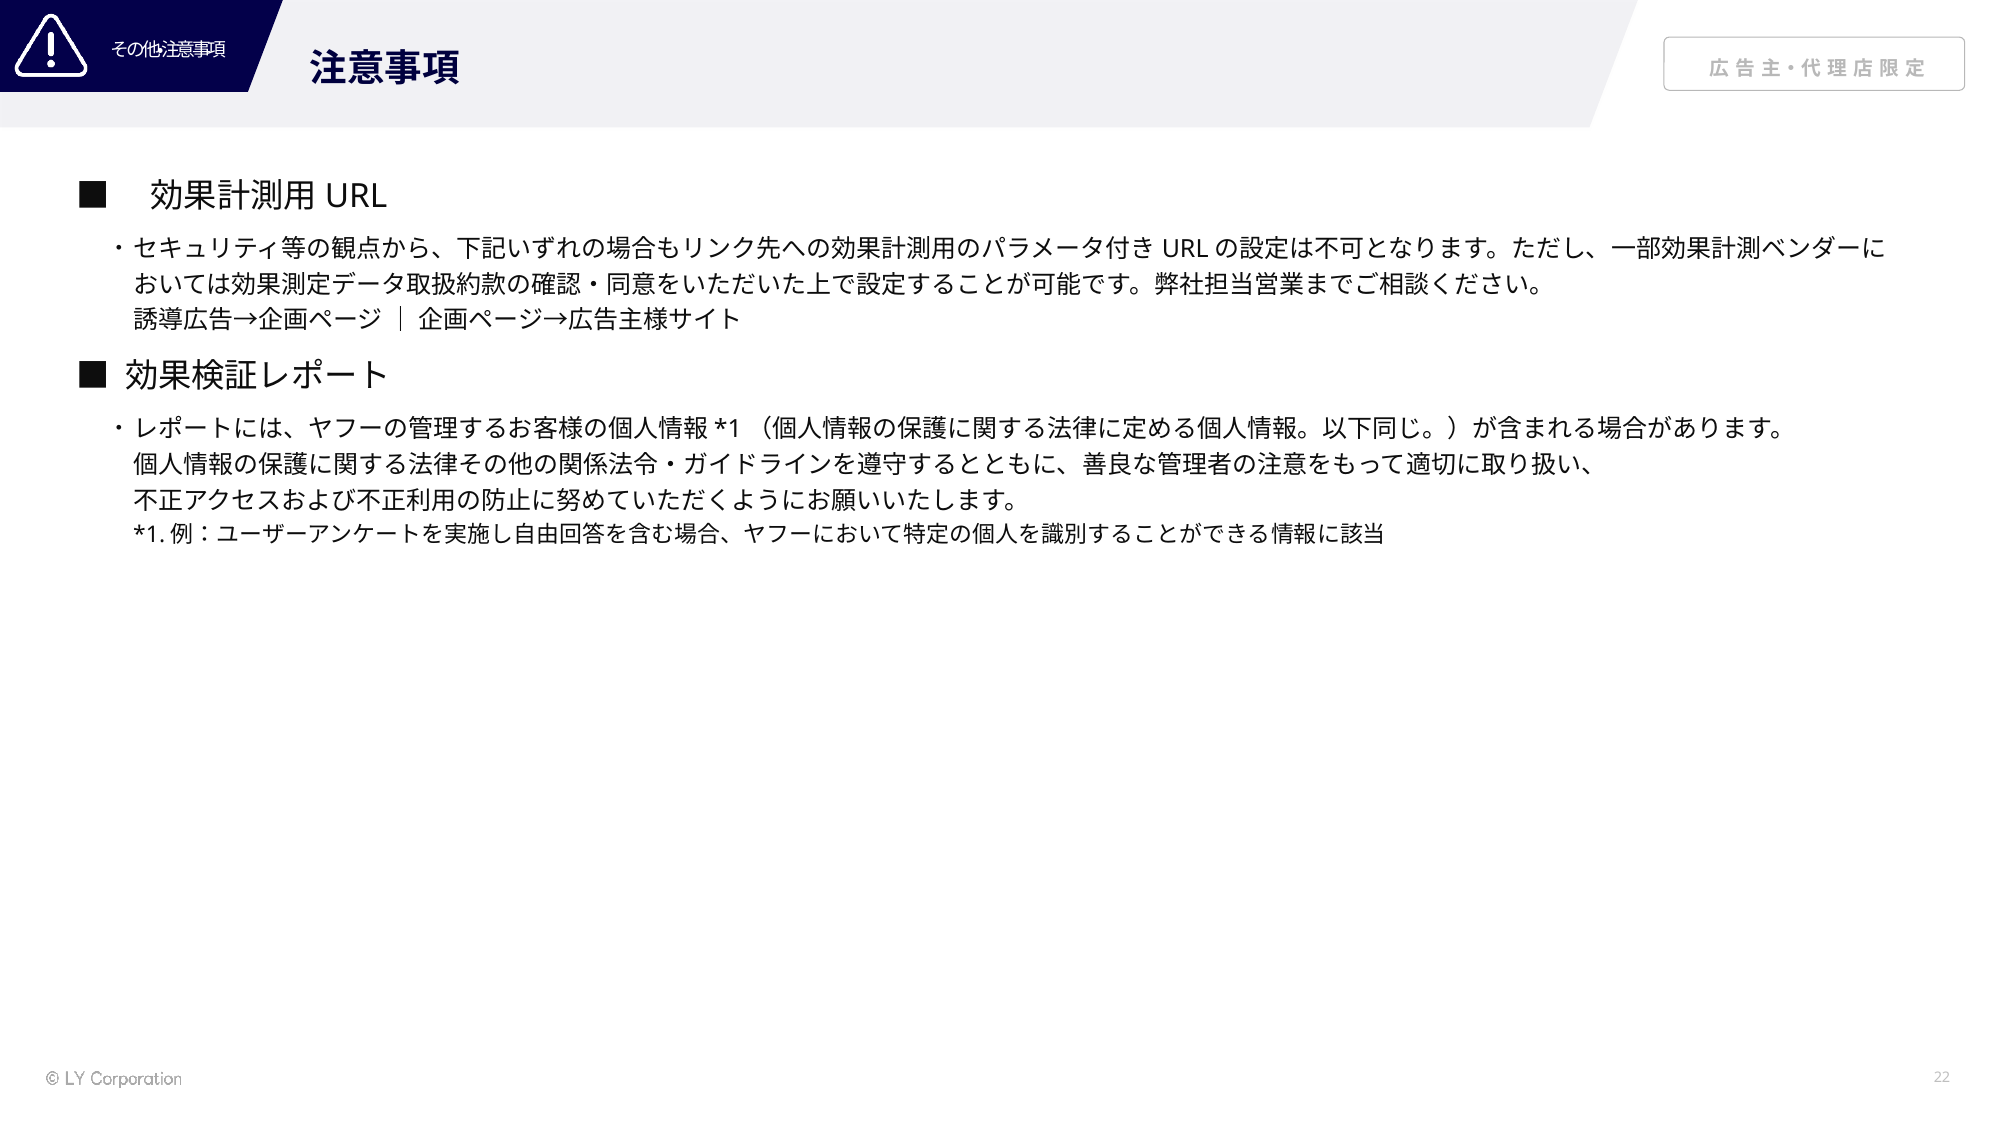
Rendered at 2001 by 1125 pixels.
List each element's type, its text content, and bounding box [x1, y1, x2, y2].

list その他・注意事項 [97, 13, 240, 81]
text_box ■ 効果計測用URL セキュリティ等の観点から、下記いずれの場合もリンク先への効果計測用のパラメータ付きURLの設定は不可となります。ただし、一部効果計測ベンダーに おいては効果測定データ取扱約款の確認・同意をいただいた上で設定することが可能です。弊社担当営業までご相談ください。 誘導広告→企画ページ ｜ 企画ページ→広告主様サイト ■ 効果検証レポート レポートには、ヤフーの管理するお客様の個人情報*1（個人情報の保護に関する法律に定める個人情報。以下同じ。）が含まれる場合があります。 個人情報の保護に関する法律その他の関係法令・ガイドラインを遵守するとともに、善良な管理者の注意をもって適切に取り扱い、 不正アクセスおよび不正利用の防止に努めていただくようにお願いいたします。 *1.例：ユーザーアンケートを実施し自由回答を含む場合、ヤフーにおいて特定の個人を識別することができる情報に該当 [61, 158, 1942, 1074]
picture [9, 5, 92, 87]
list 注意事項 [309, 41, 1645, 97]
picture [46, 1071, 181, 1088]
